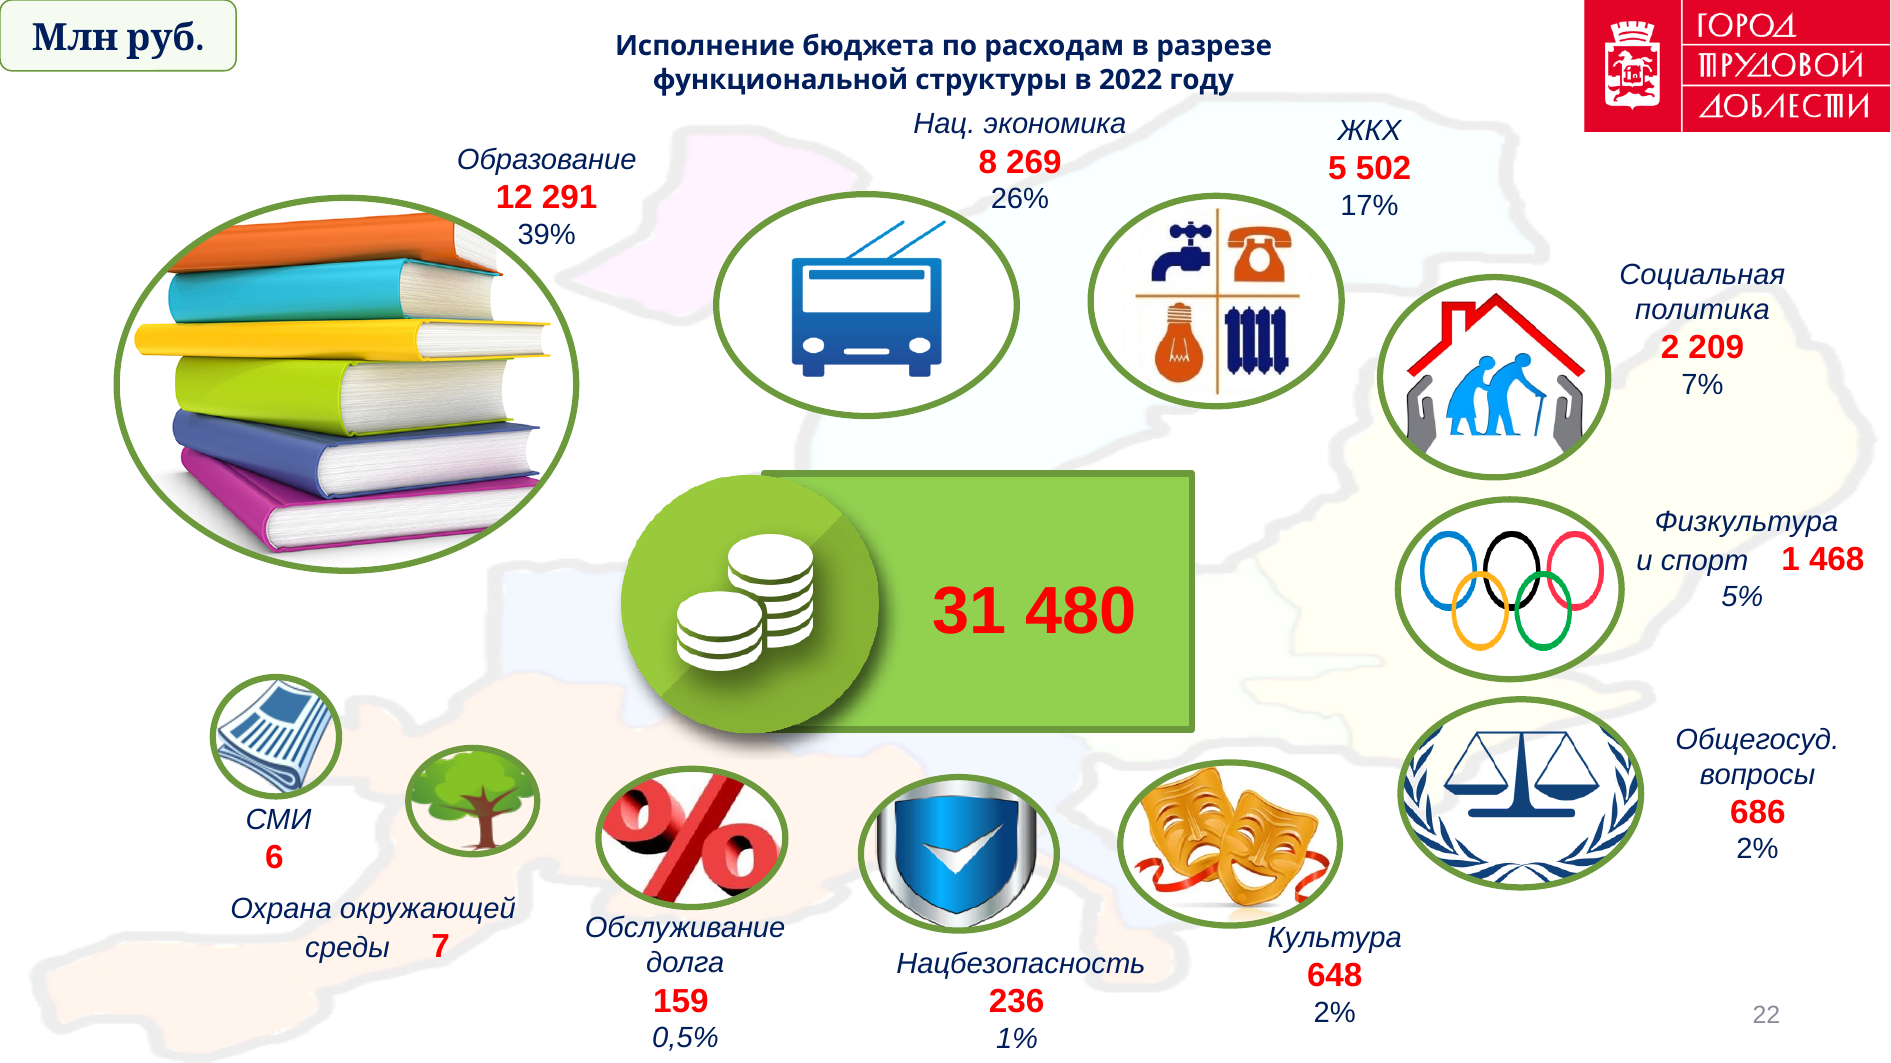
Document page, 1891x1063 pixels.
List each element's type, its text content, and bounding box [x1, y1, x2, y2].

text_box Млн руб. [0, 0, 240, 74]
picture [26, 0, 1891, 1063]
title Исполнение бюджета по расходам в разрезе функциональной структуры в 2022 году [128, 20, 1577, 89]
